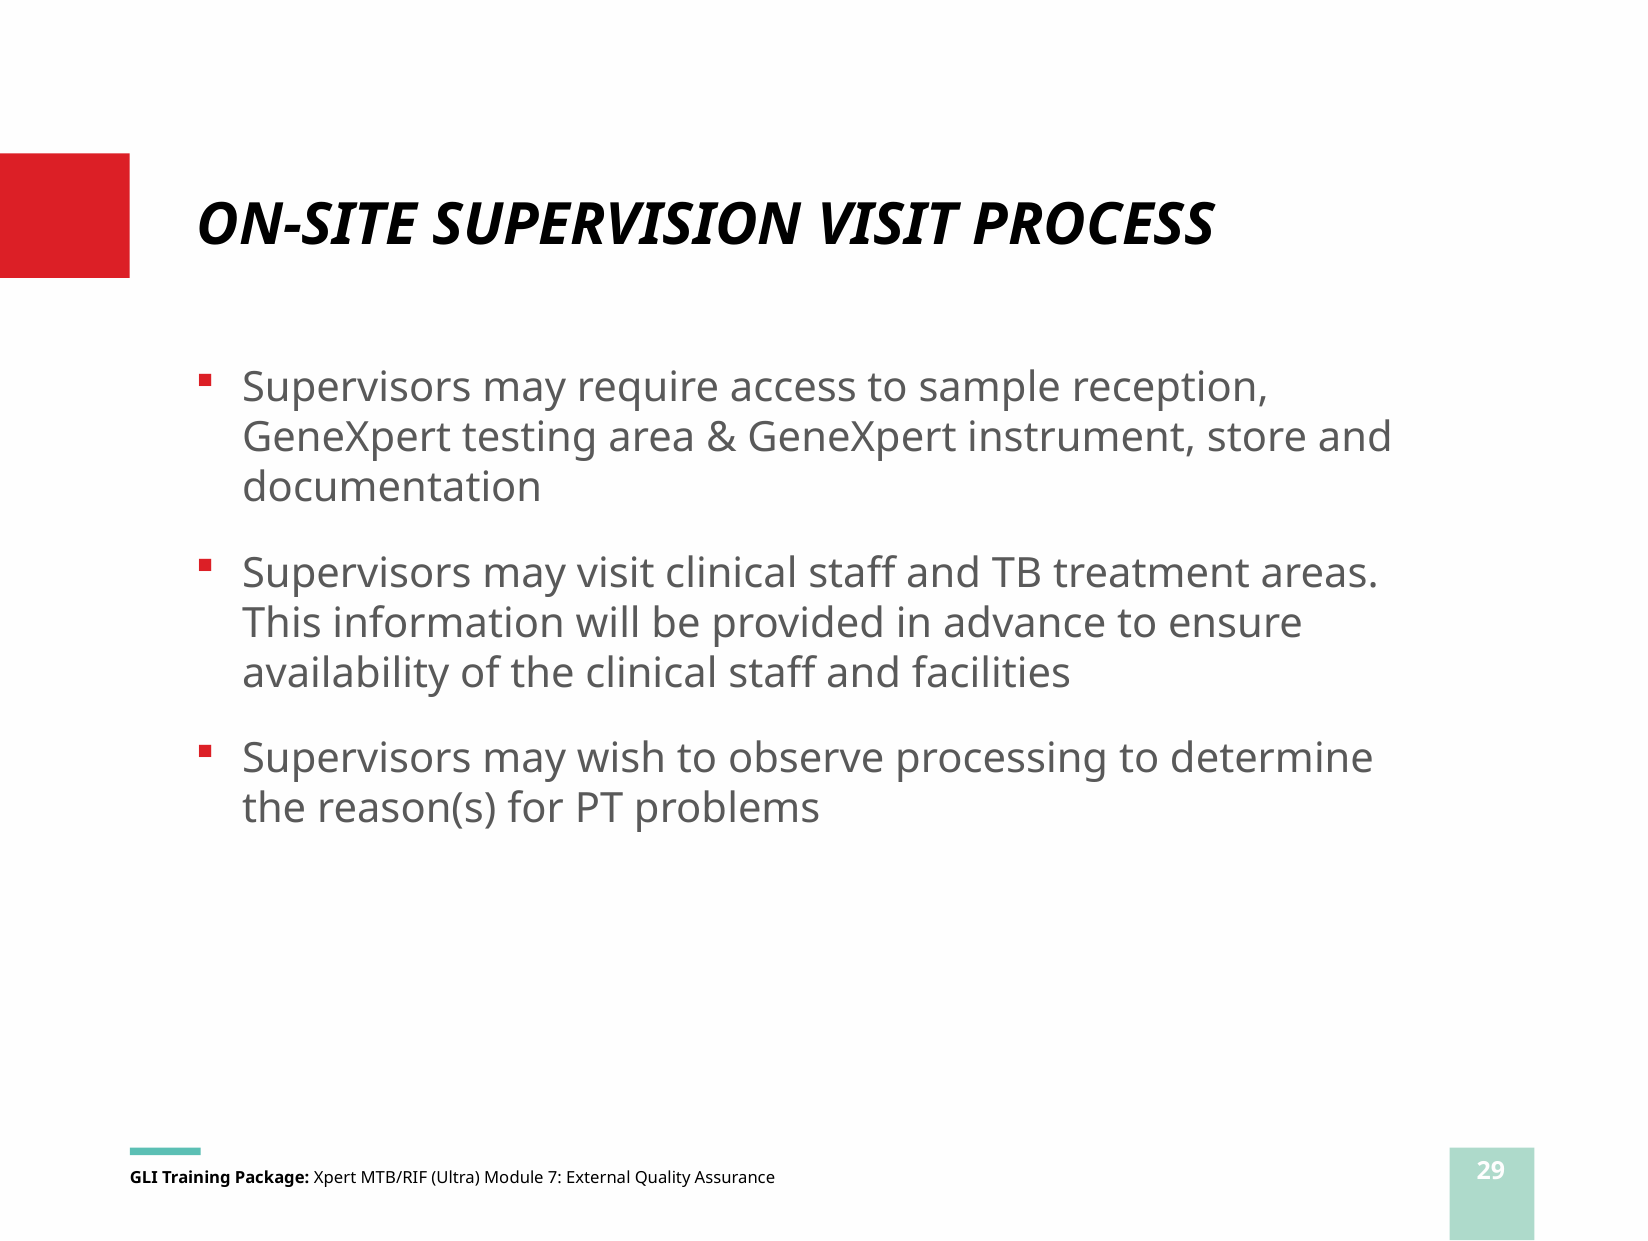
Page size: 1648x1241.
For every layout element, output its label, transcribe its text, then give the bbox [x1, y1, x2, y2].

title ON-SITE SUPERVISION VISIT PROCESS [196, 147, 1648, 304]
list Supervisors may require access to sample reception, GeneXpert testing area & GeneXpert instrument, store and documentation Supervisors may visit clinical staff and TB treatment areas. This information will be provided in advance to ensure availability of the clinical staff and facilities Supervisors may wish to observe processing to determine the reason(s) for PT problems [195, 360, 1448, 1117]
